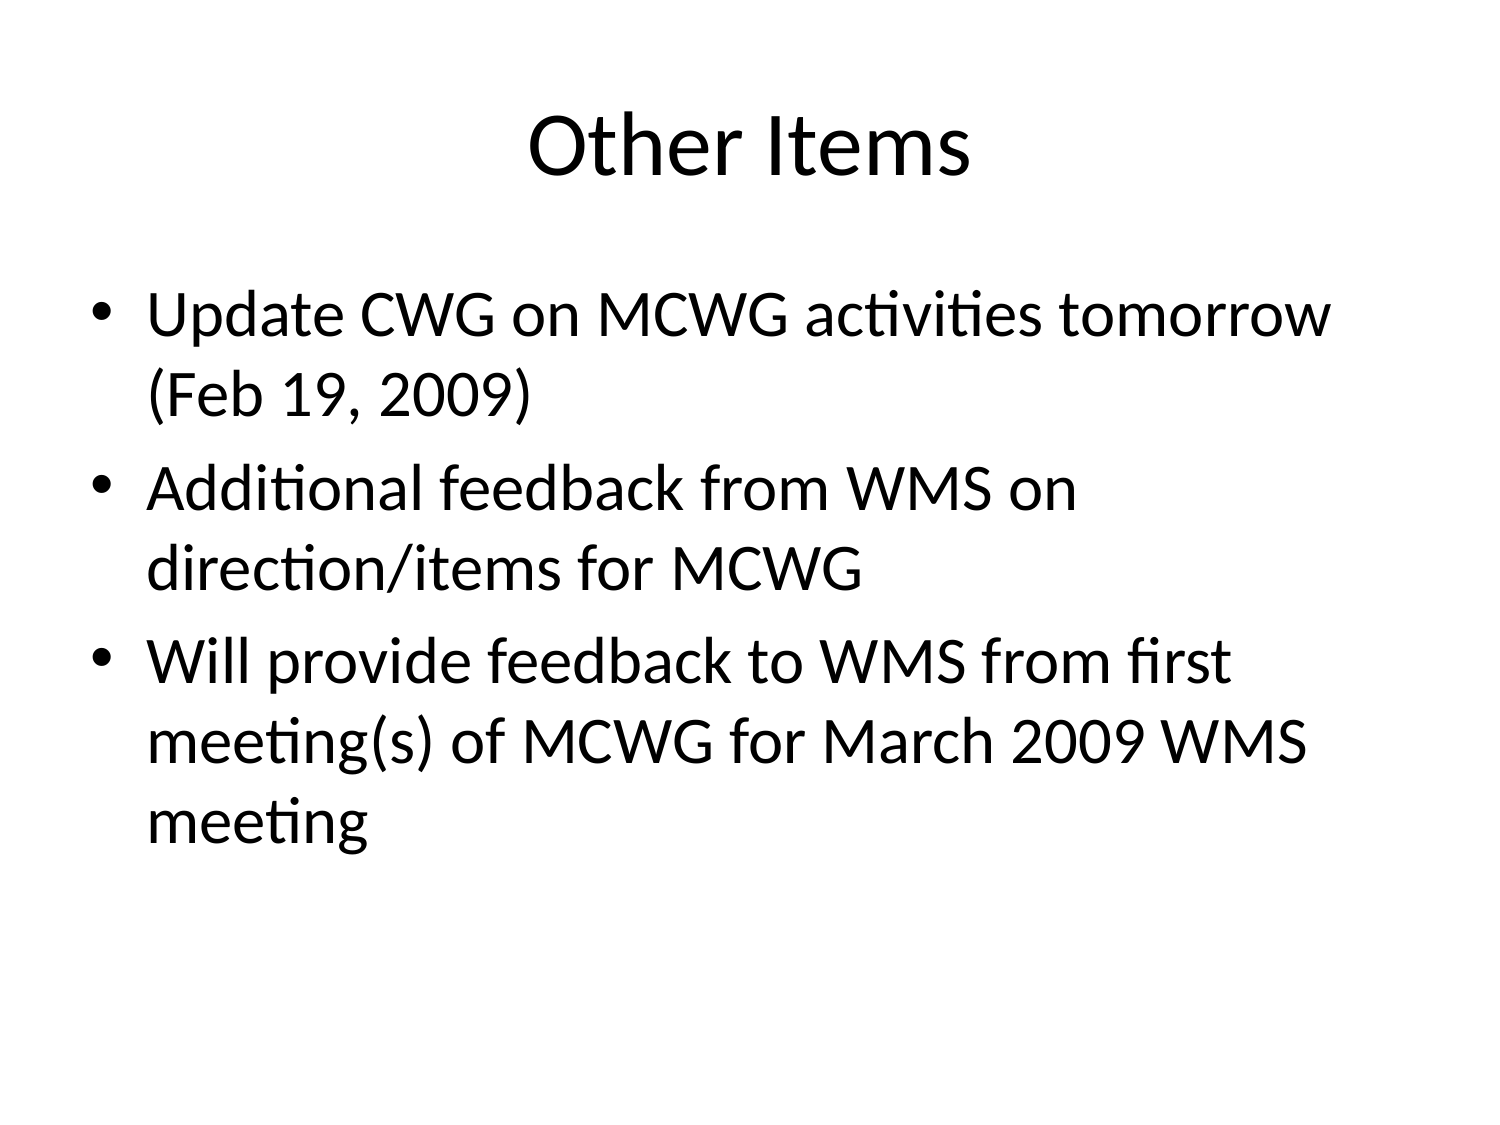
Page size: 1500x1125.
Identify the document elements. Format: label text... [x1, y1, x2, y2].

title Other Items [74, 44, 1426, 233]
list Update CWG on MCWG activities tomorrow (Feb 19, 2009) Additional feedback from WMS on direction/items for MCWG Will provide feedback to WMS from first meeting(s) of MCWG for March 2009 WMS meeting [74, 262, 1426, 1006]
